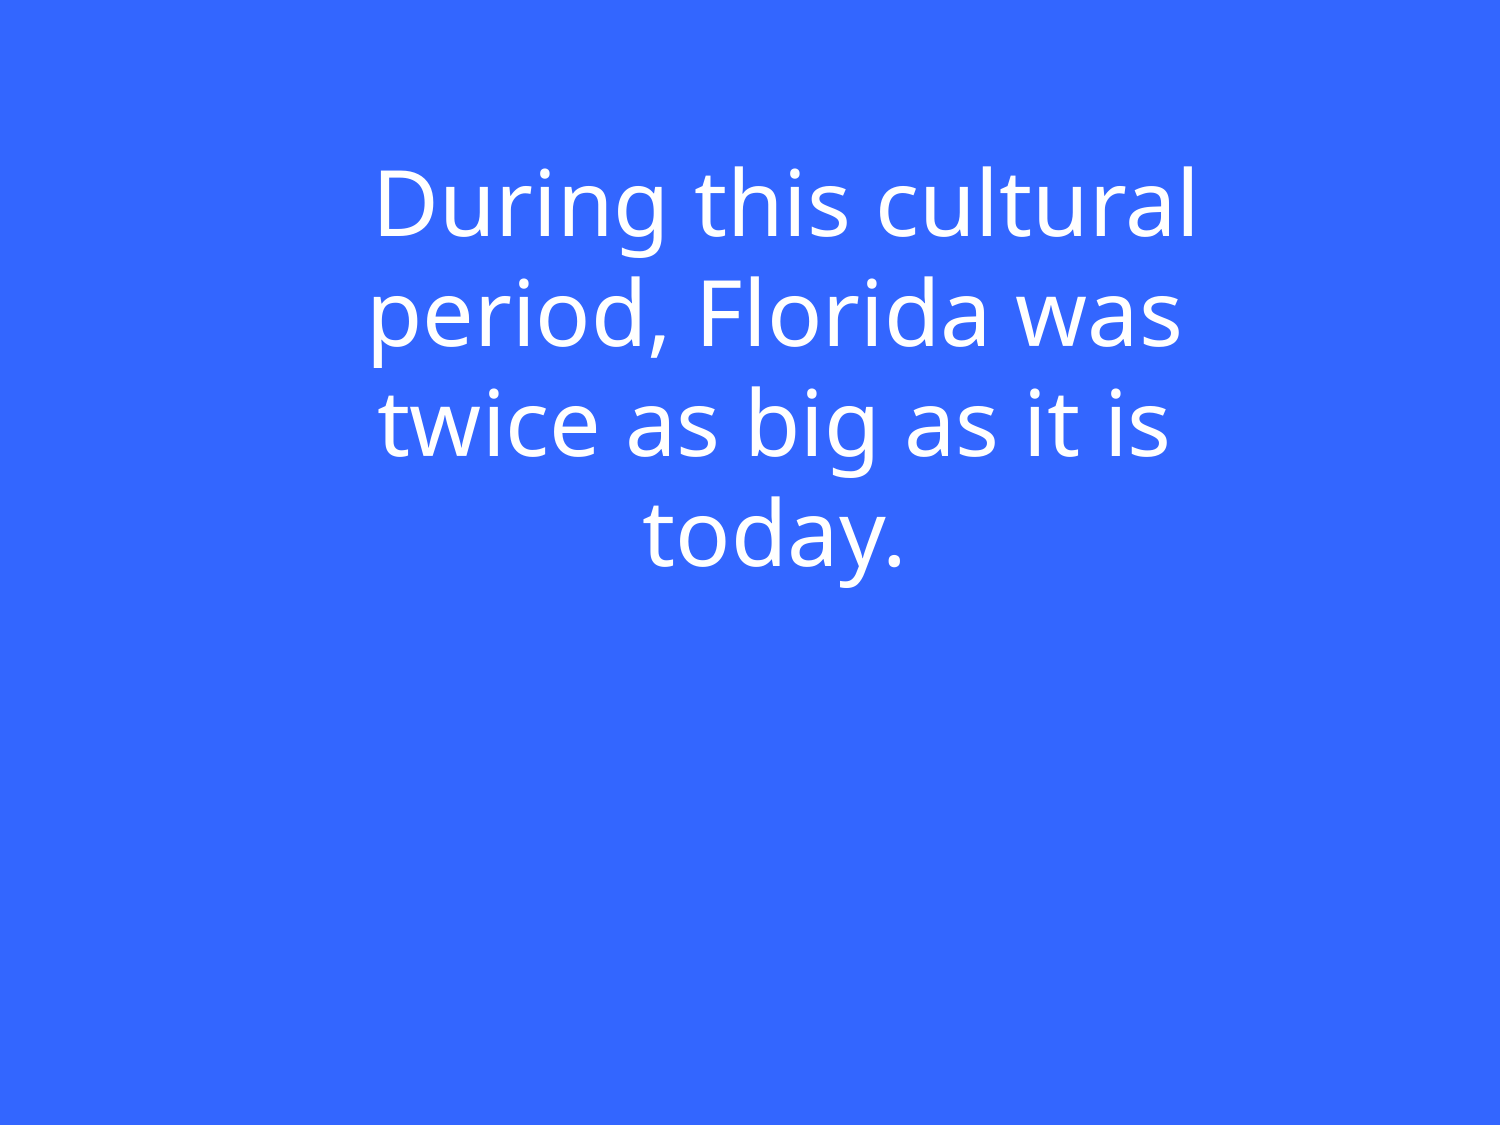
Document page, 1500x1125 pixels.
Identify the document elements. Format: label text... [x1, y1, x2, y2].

text_box [237, 504, 1263, 641]
text_box During this cultural period, Florida was twice as big as it is today. [287, 137, 1263, 592]
